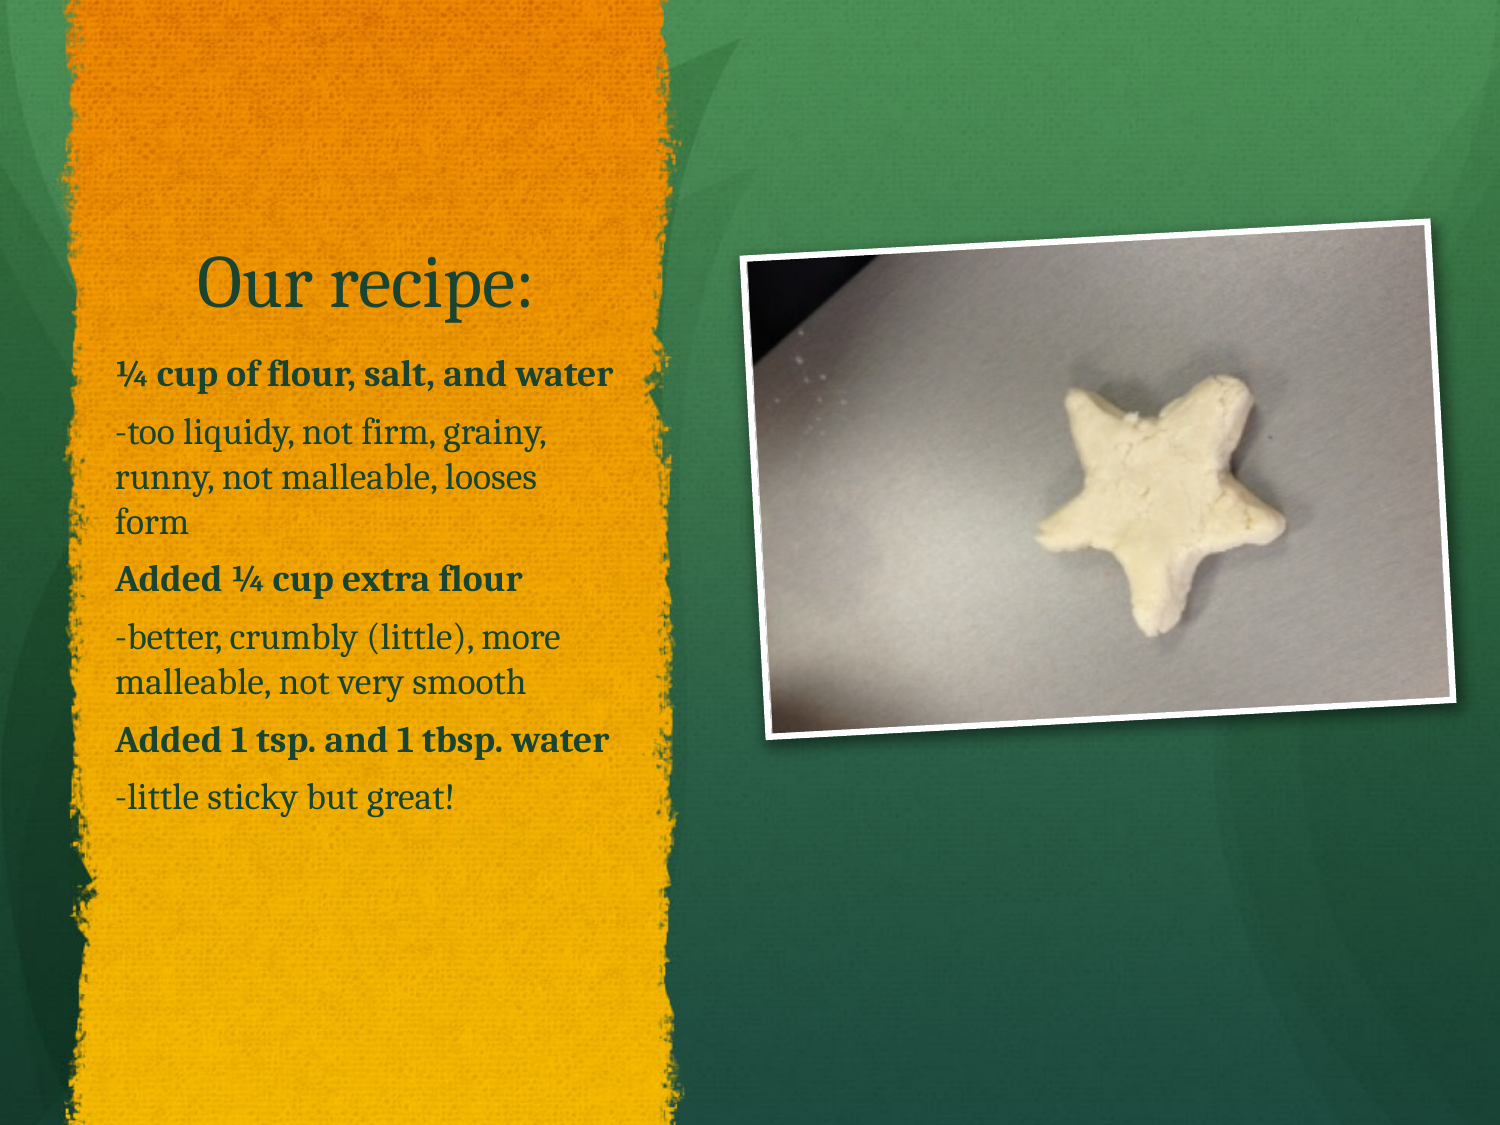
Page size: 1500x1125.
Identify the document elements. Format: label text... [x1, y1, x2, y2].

title Our recipe: [99, 62, 634, 331]
picture [0, 0, 1500, 1125]
list ¼ cup of flour, salt, and water -too liquidy, not firm, grainy, runny, not malleable, looses form Added ¼ cup extra flour -better, crumbly (little), more malleable, not very smooth Added 1 tsp. and 1 tbsp. water -little sticky but great! [99, 341, 634, 988]
